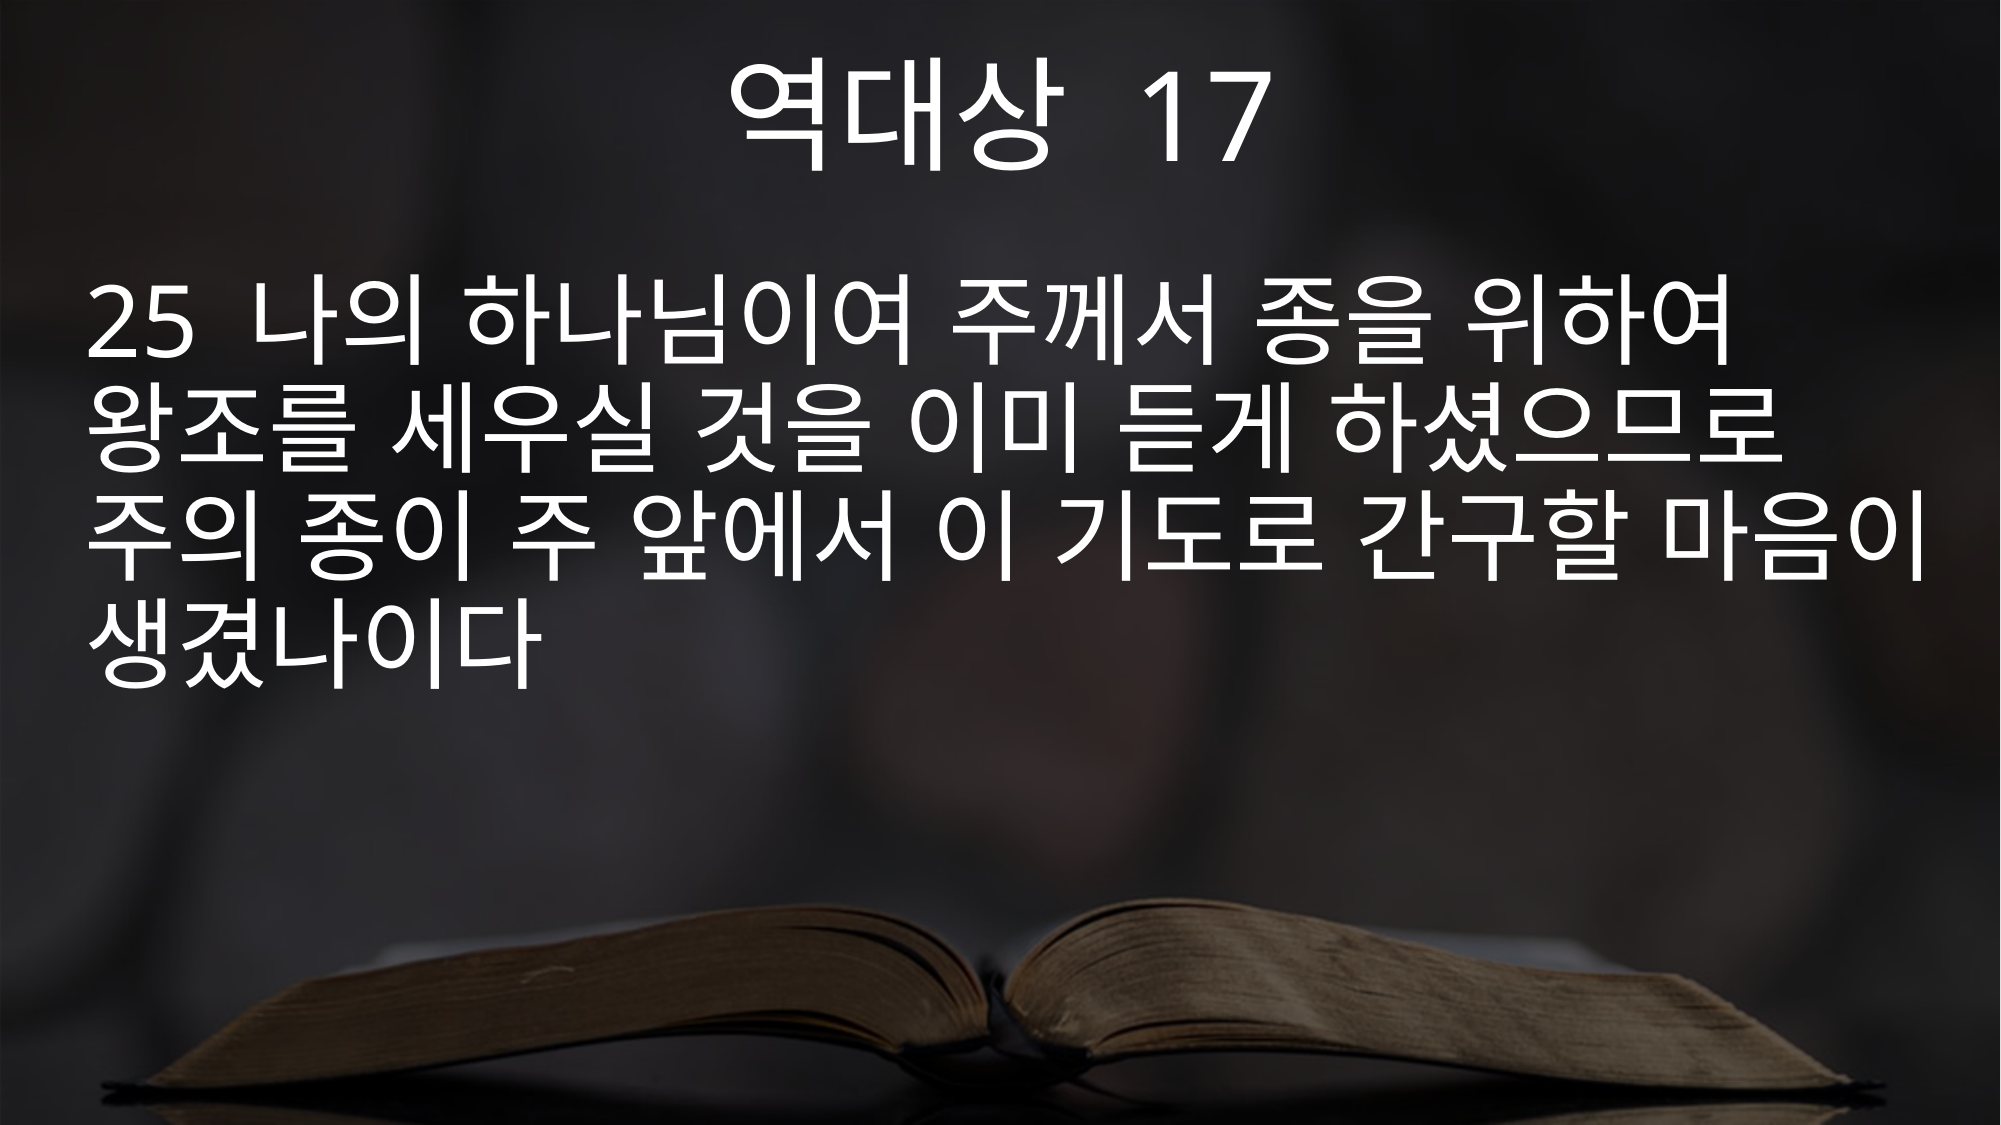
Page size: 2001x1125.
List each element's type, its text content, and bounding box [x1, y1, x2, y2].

picture [0, 0, 2001, 1125]
list 25 나의 하나님이여 주께서 종을 위하여 왕조를 세우실 것을 이미 듣게 하셨으므로 주의 종이 주 앞에서 이 기도로 간구할 마음이 생겼나이다 [69, 263, 1953, 423]
footer 역대상 17 [0, 32, 2000, 192]
